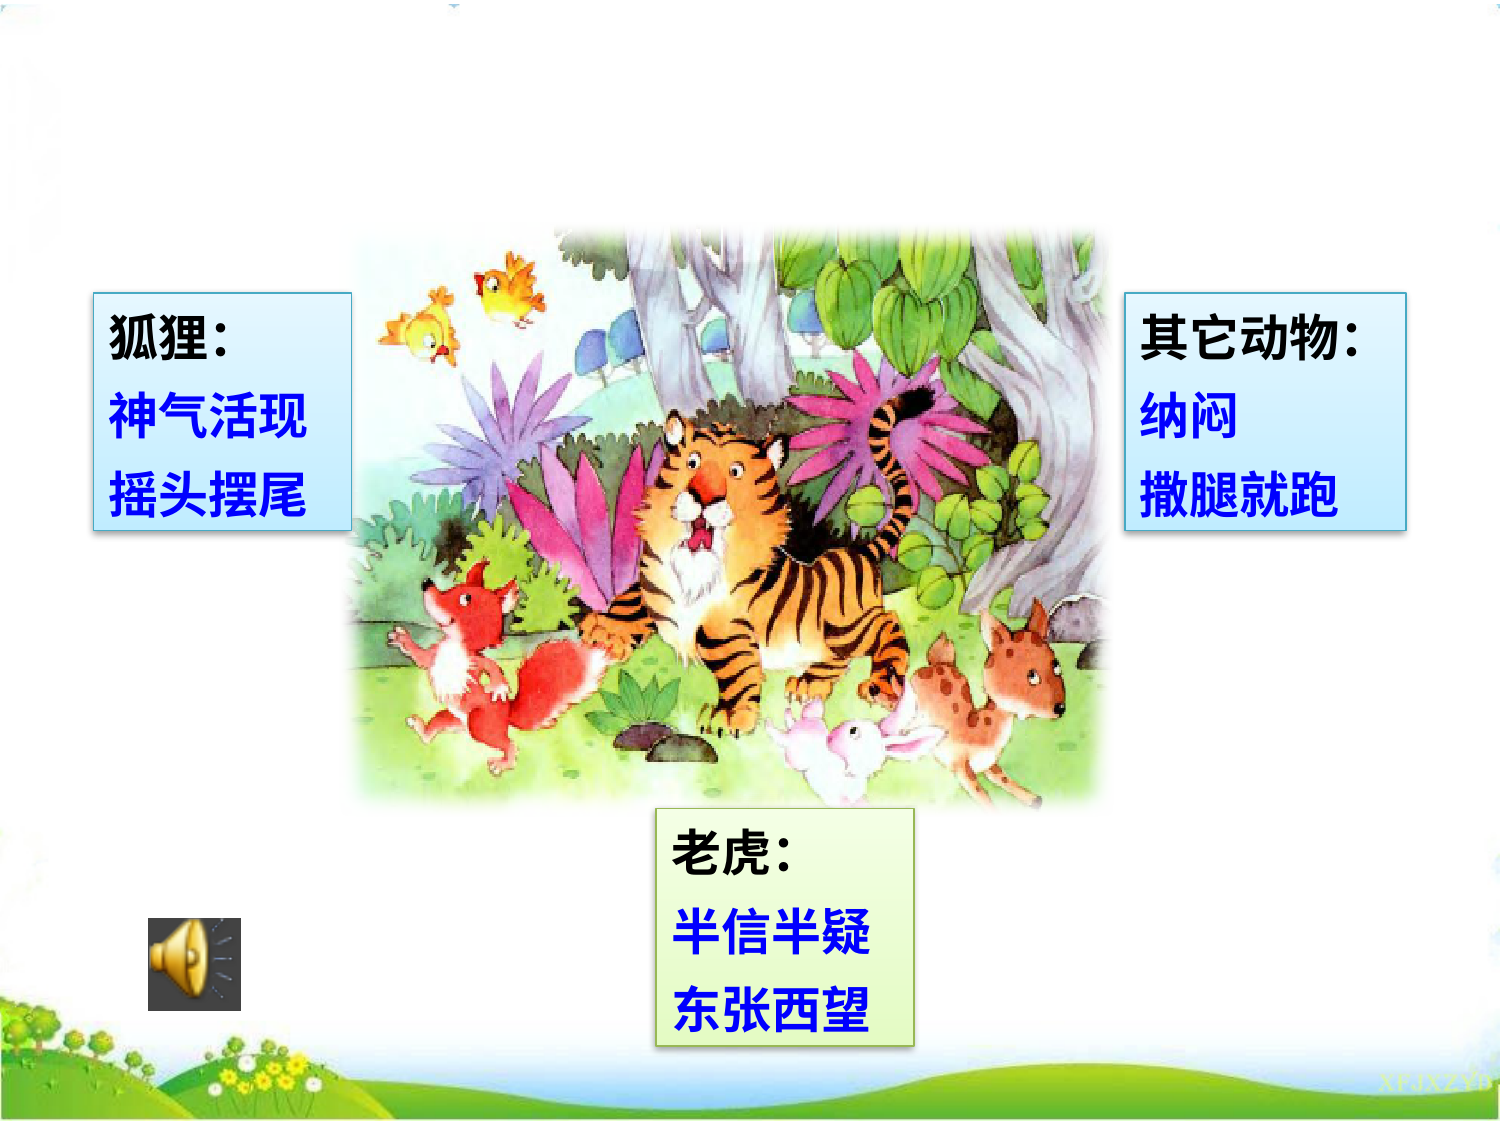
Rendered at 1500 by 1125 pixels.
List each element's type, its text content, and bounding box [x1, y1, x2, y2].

text_box 狐狸： 神气活现 摇头摆尾 [93, 292, 334, 531]
picture [0, 4, 1500, 1121]
text_box 其它动物： 纳闷 撒腿就跑 [1124, 292, 1407, 531]
text_box 老虎： 半信半疑 东张西望 [655, 824, 915, 1047]
